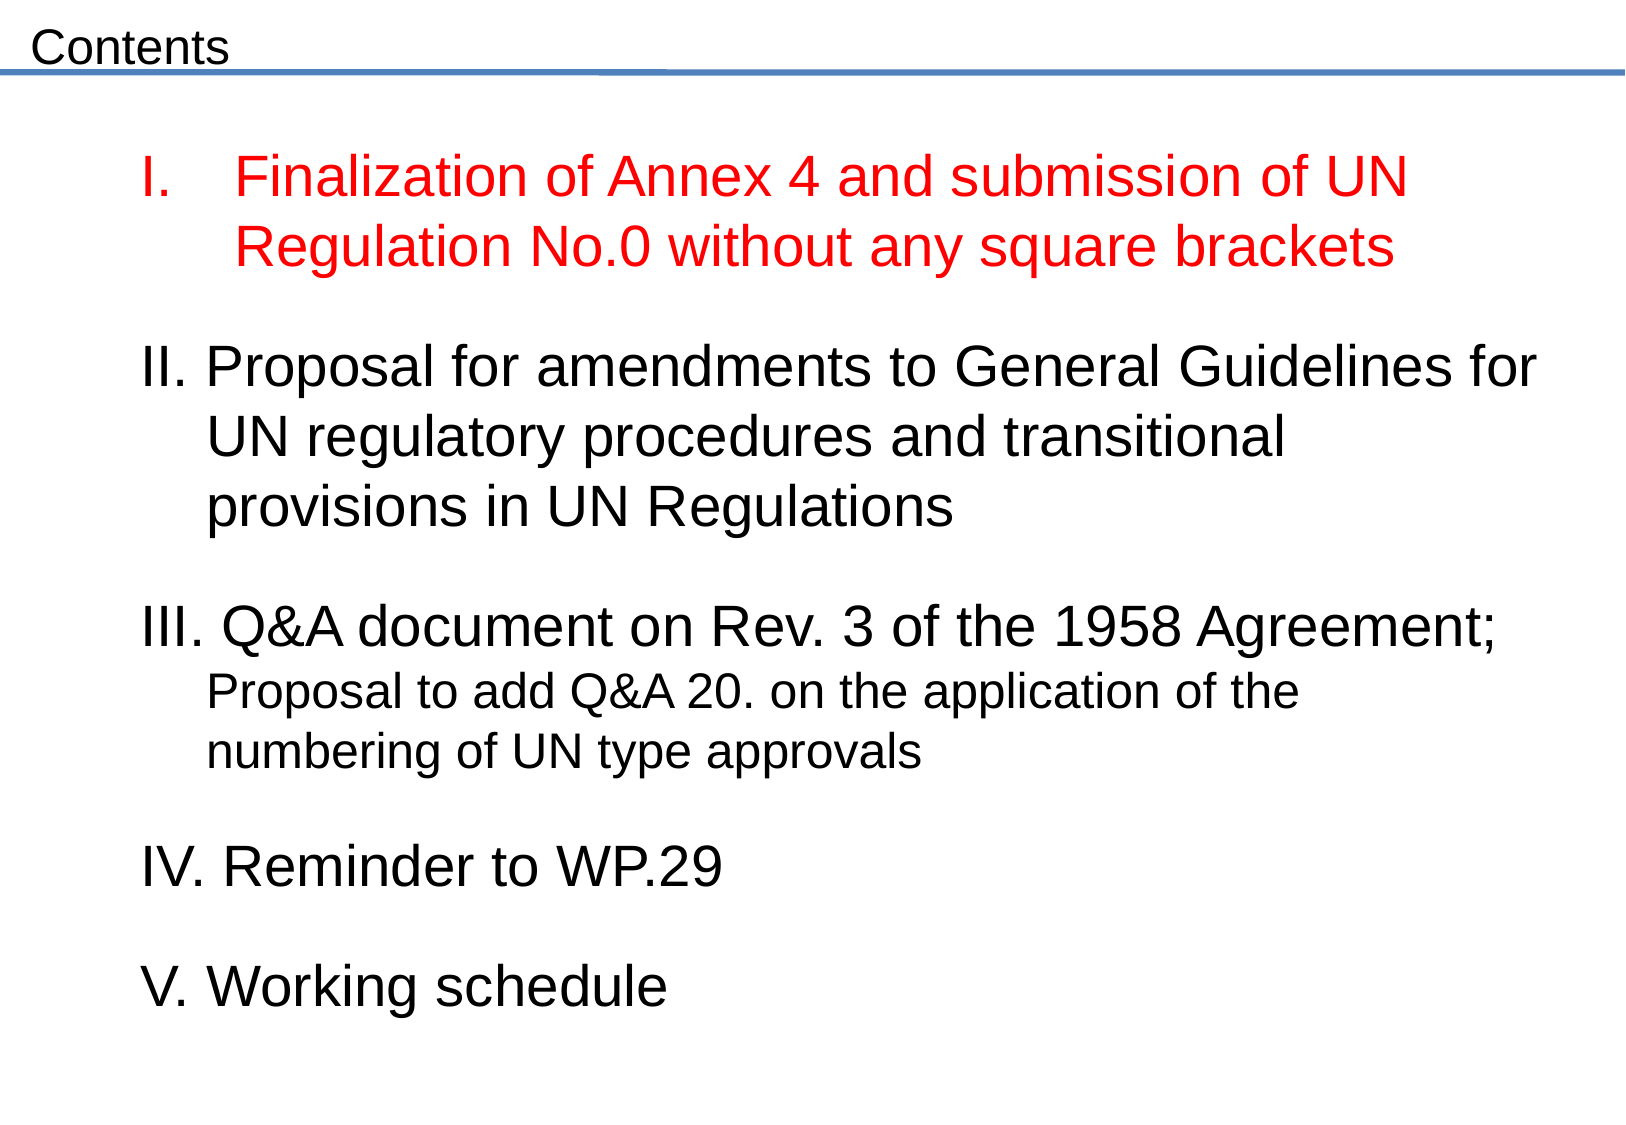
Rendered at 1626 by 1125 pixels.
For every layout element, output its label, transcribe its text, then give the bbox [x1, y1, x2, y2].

text_box Finalization of Annex 4 and submission of UN Regulation No.0 without any square brackets II. Proposal for amendments to General Guidelines for UN regulatory procedures and transitional provisions in UN Regulations III. Q&A document on Rev. 3 of the 1958 Agreement; Proposal to add Q&A 20. on the application of the numbering of UN type approvals IV. Reminder to WP.29 V. Working schedule [50, 131, 1563, 1026]
text_box Contents [15, 7, 405, 82]
